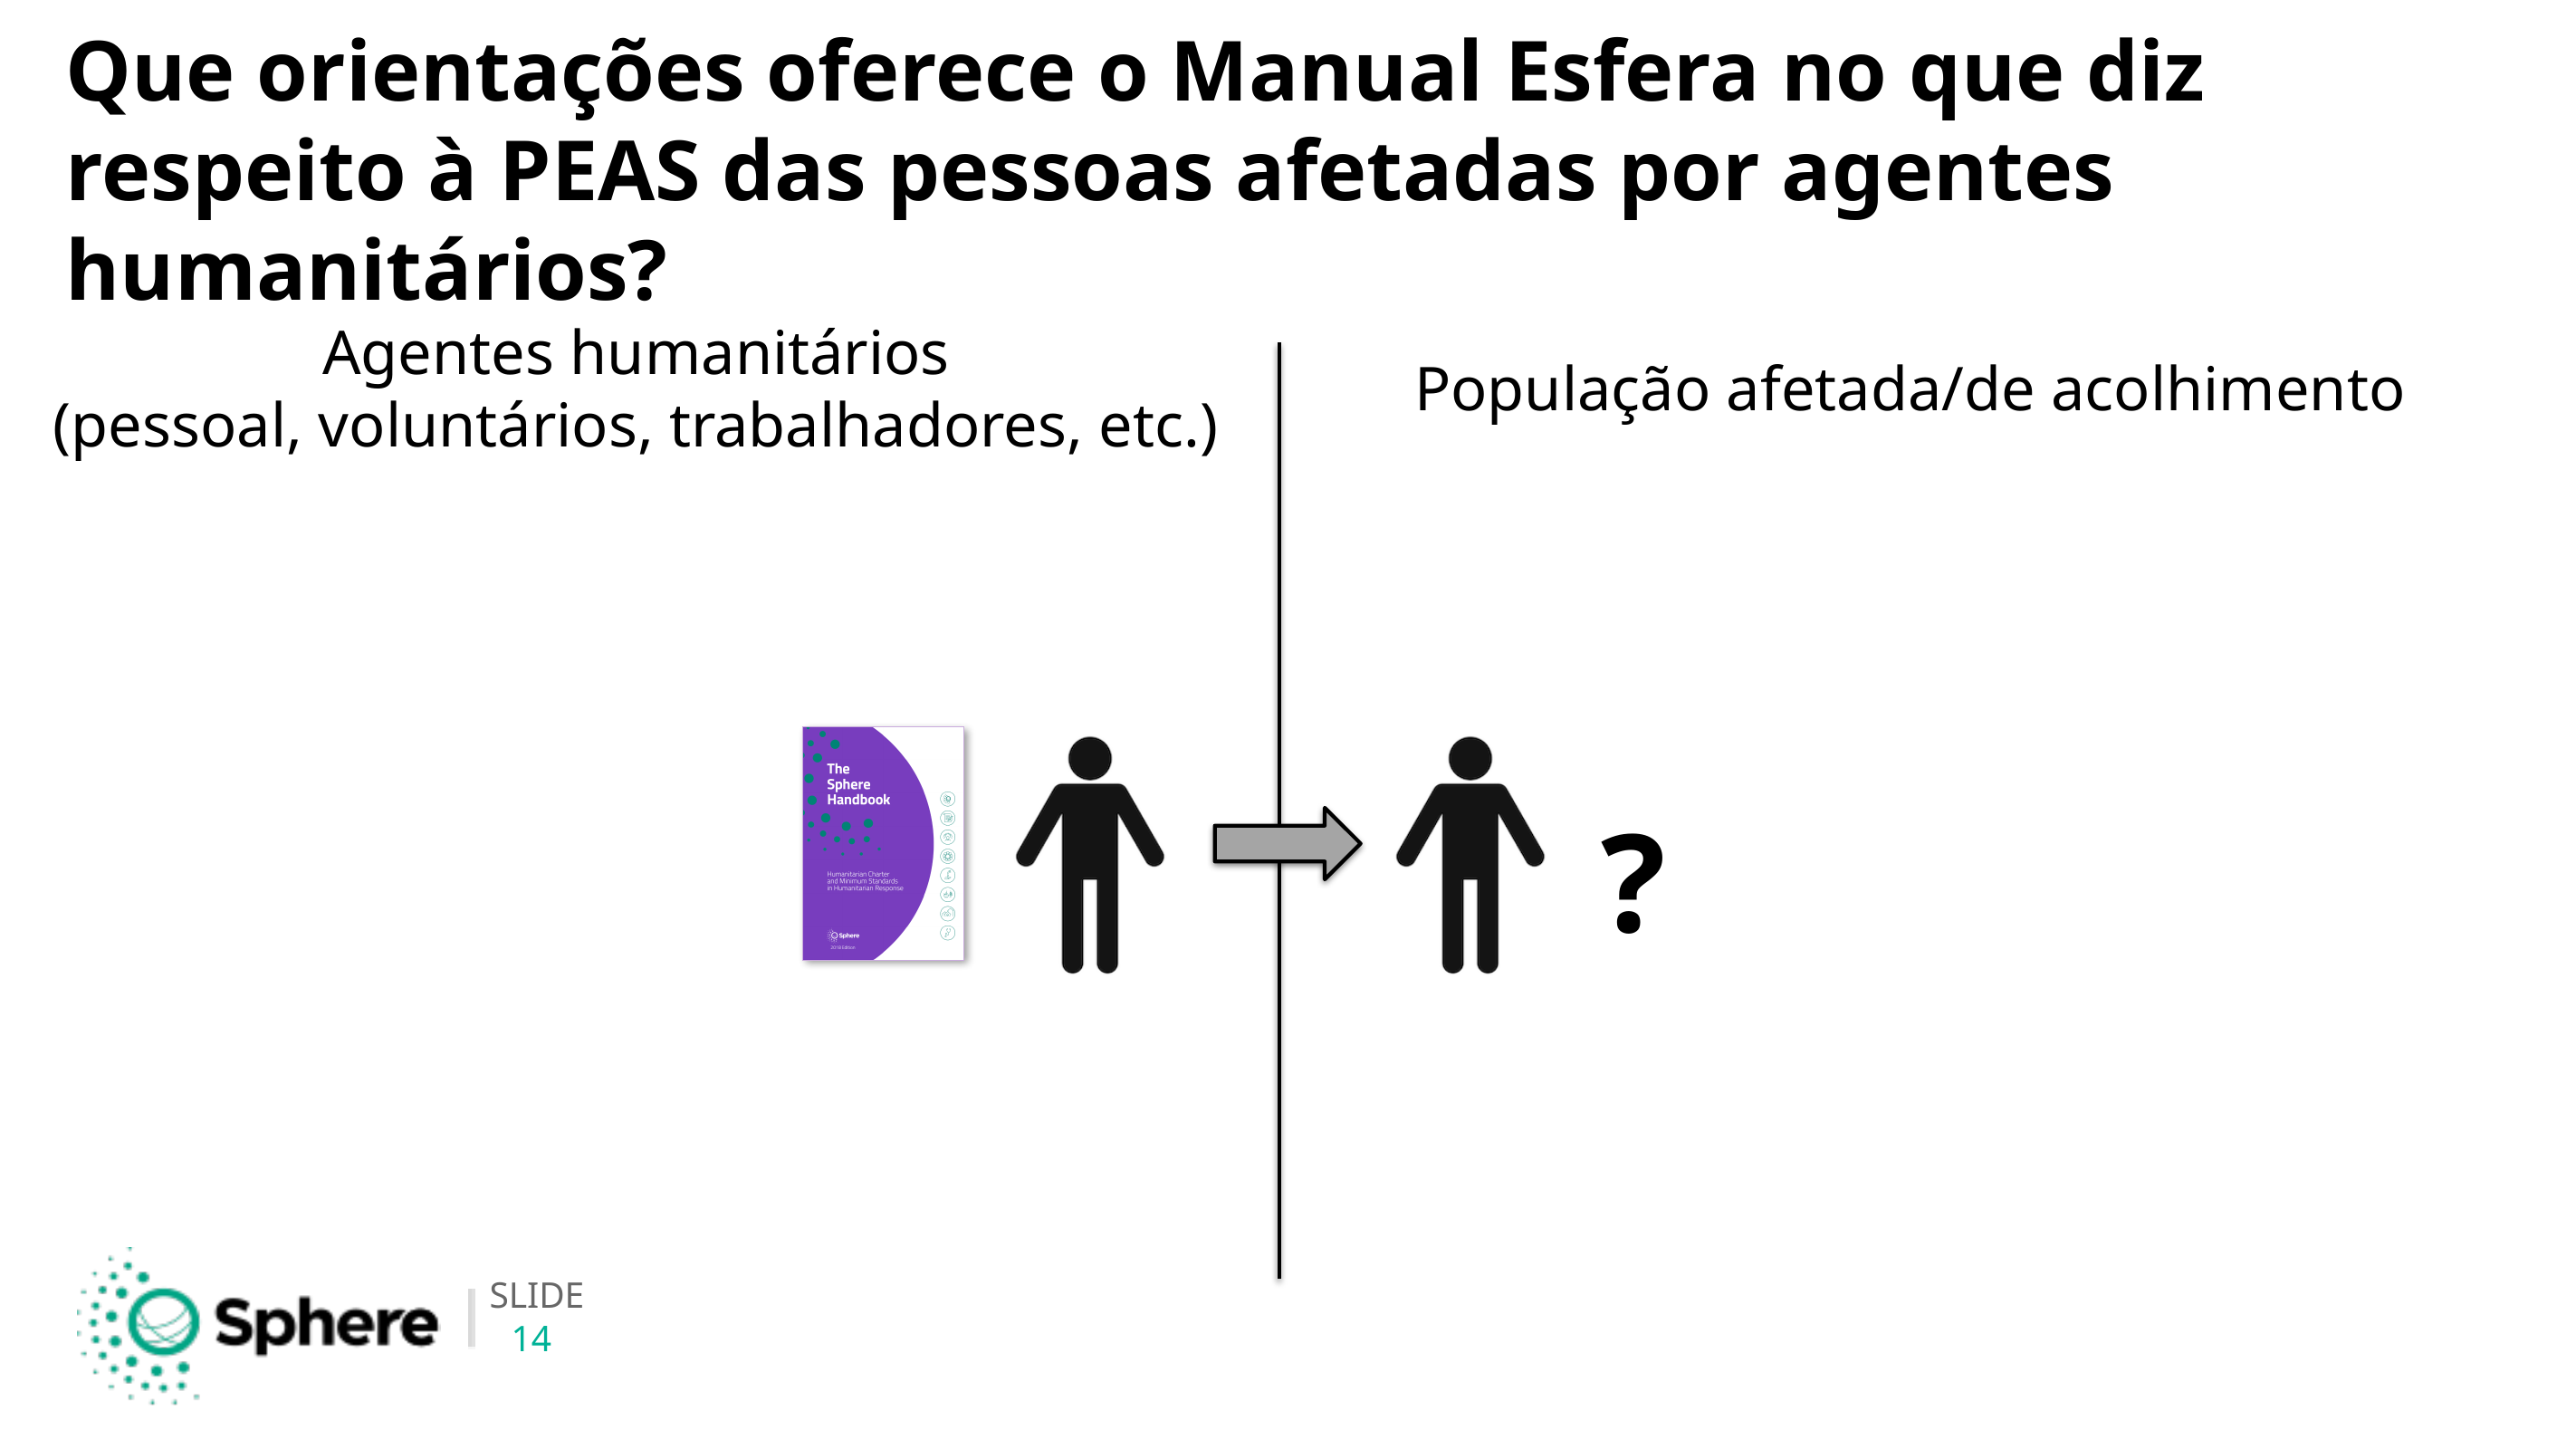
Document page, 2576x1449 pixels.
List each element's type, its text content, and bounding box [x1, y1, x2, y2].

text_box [1005, 724, 1681, 987]
picture [468, 1289, 479, 1349]
title Que orientações oferece o Manual Esfera no que diz respeito à PEAS das pessoas afetadas por agentes humanitários? [57, 10, 2522, 179]
slide_number 14 [503, 1308, 563, 1367]
text_box Agentes humanitários (pessoal, voluntários, trabalhadores, etc.) [45, 306, 1228, 467]
text_box População afetada/de acolhimento [1406, 342, 2415, 431]
picture [77, 1247, 441, 1407]
picture [802, 726, 965, 961]
